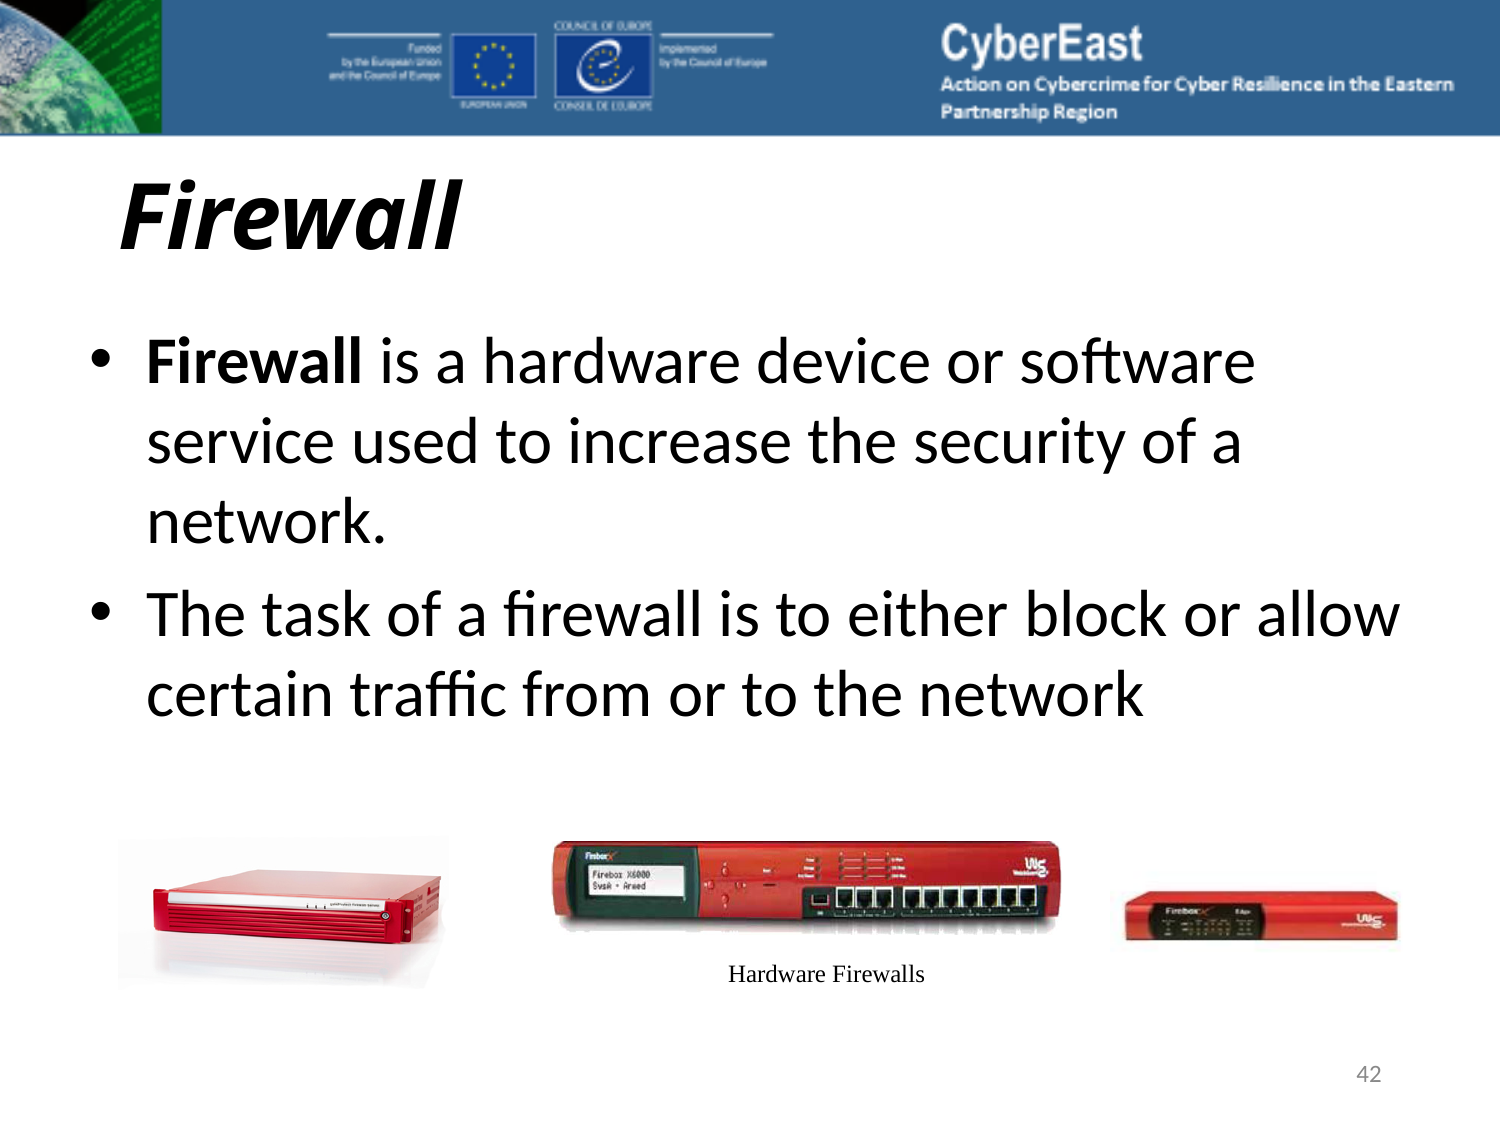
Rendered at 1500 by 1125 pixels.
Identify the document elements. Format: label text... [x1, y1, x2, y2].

slide_number 42 [1059, 1043, 1397, 1103]
picture [0, 0, 1500, 1125]
title Firewall [103, 111, 1397, 309]
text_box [87, 791, 1413, 1043]
text_box Firewall is a hardware device or software service used to increase the security of a network. The task of a firewall is to either block or allow certain traffic from or to the network [74, 309, 1425, 592]
